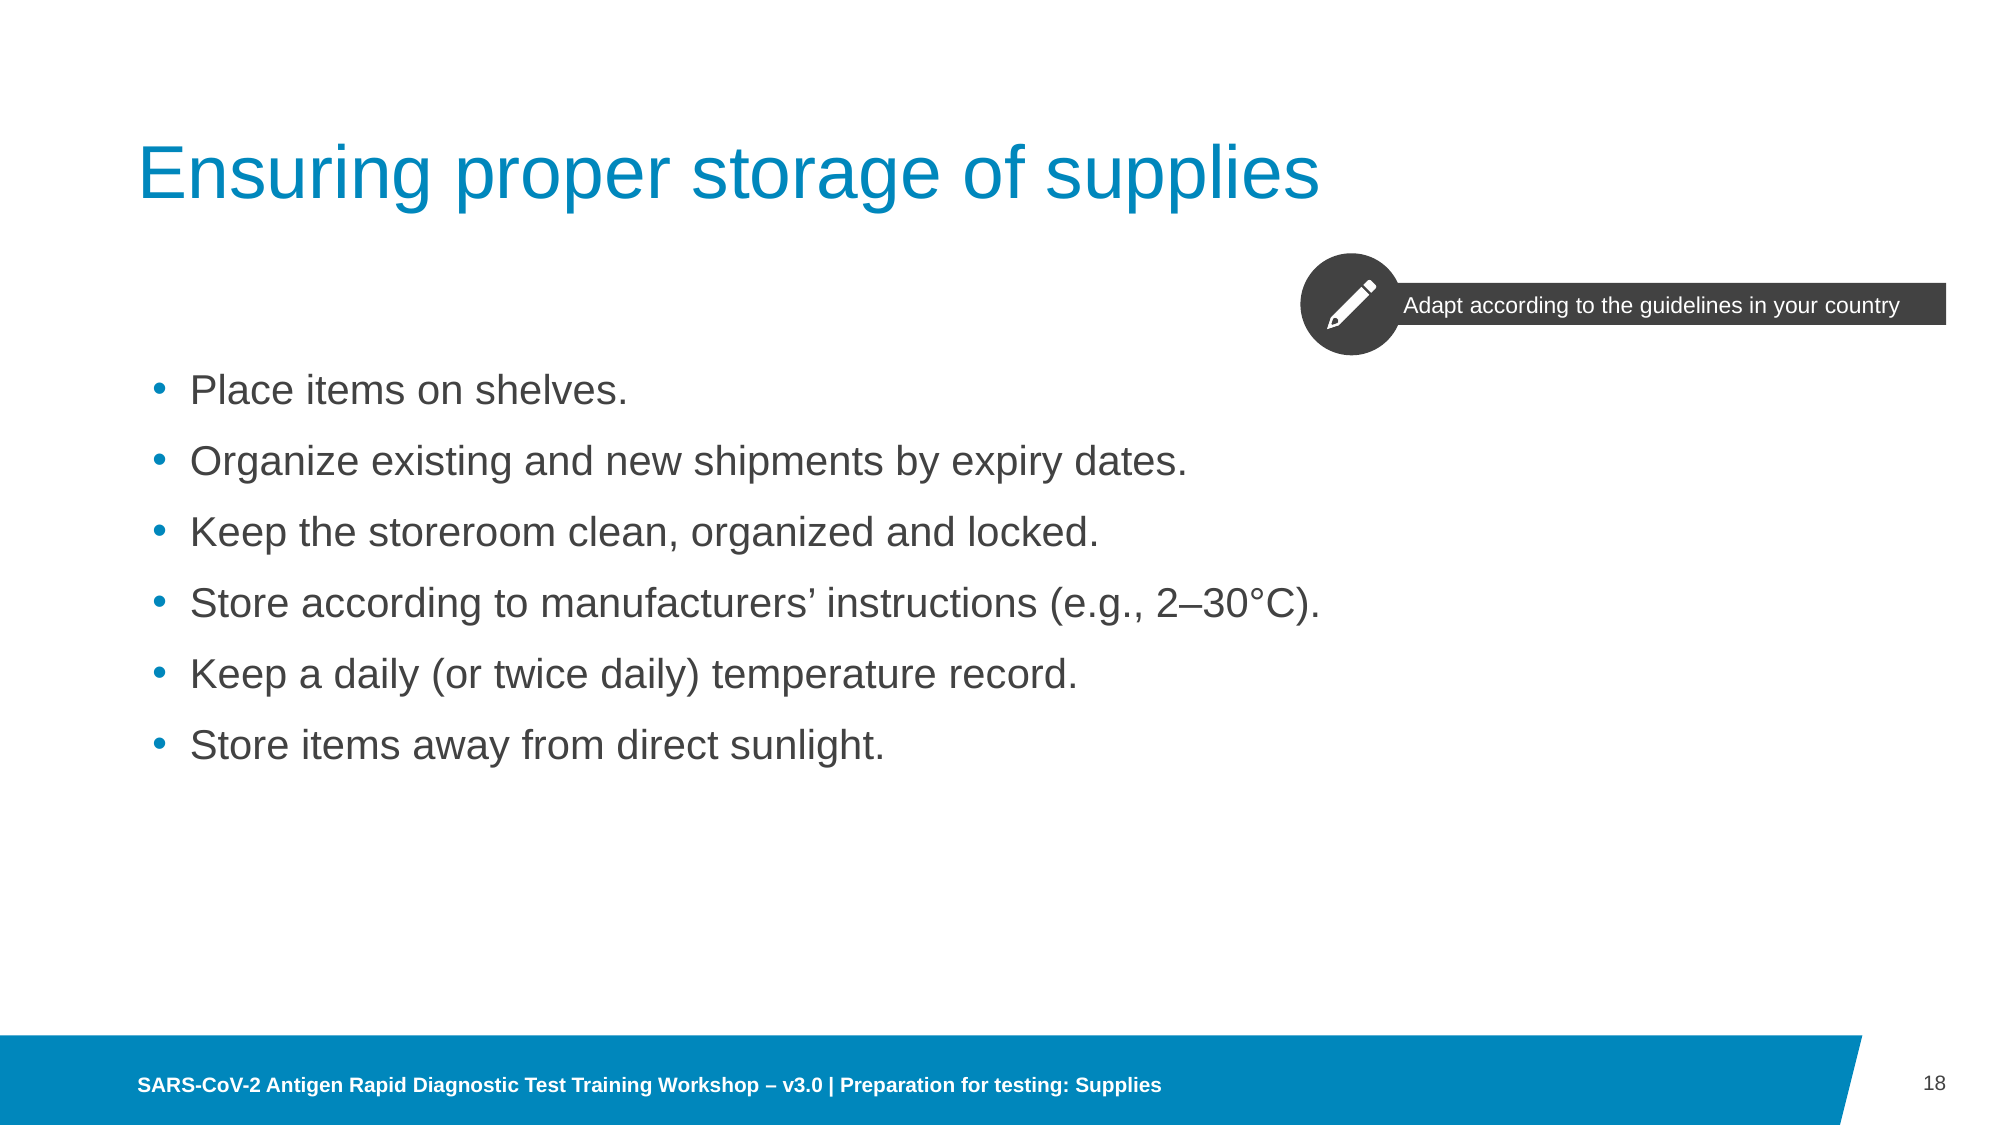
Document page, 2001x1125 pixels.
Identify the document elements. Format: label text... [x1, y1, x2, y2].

title Ensuring proper storage of supplies [137, 59, 1863, 215]
slide_number 18 [1862, 1035, 1947, 1125]
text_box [1302, 255, 1947, 354]
list Place items on shelves. Organize existing and new shipments by expiry dates. Keep the storeroom clean, organized and locked. Store according to manufacturers’ instructions (e.g., 2–30°C). Keep a daily (or twice daily) temperature record. Store items away from direct sunlight. [137, 284, 1863, 1014]
footer SARS-CoV-2 Antigen Rapid Diagnostic Test Training Workshop – v3.0 | Preparation for testing: Supplies [137, 1042, 1338, 1125]
